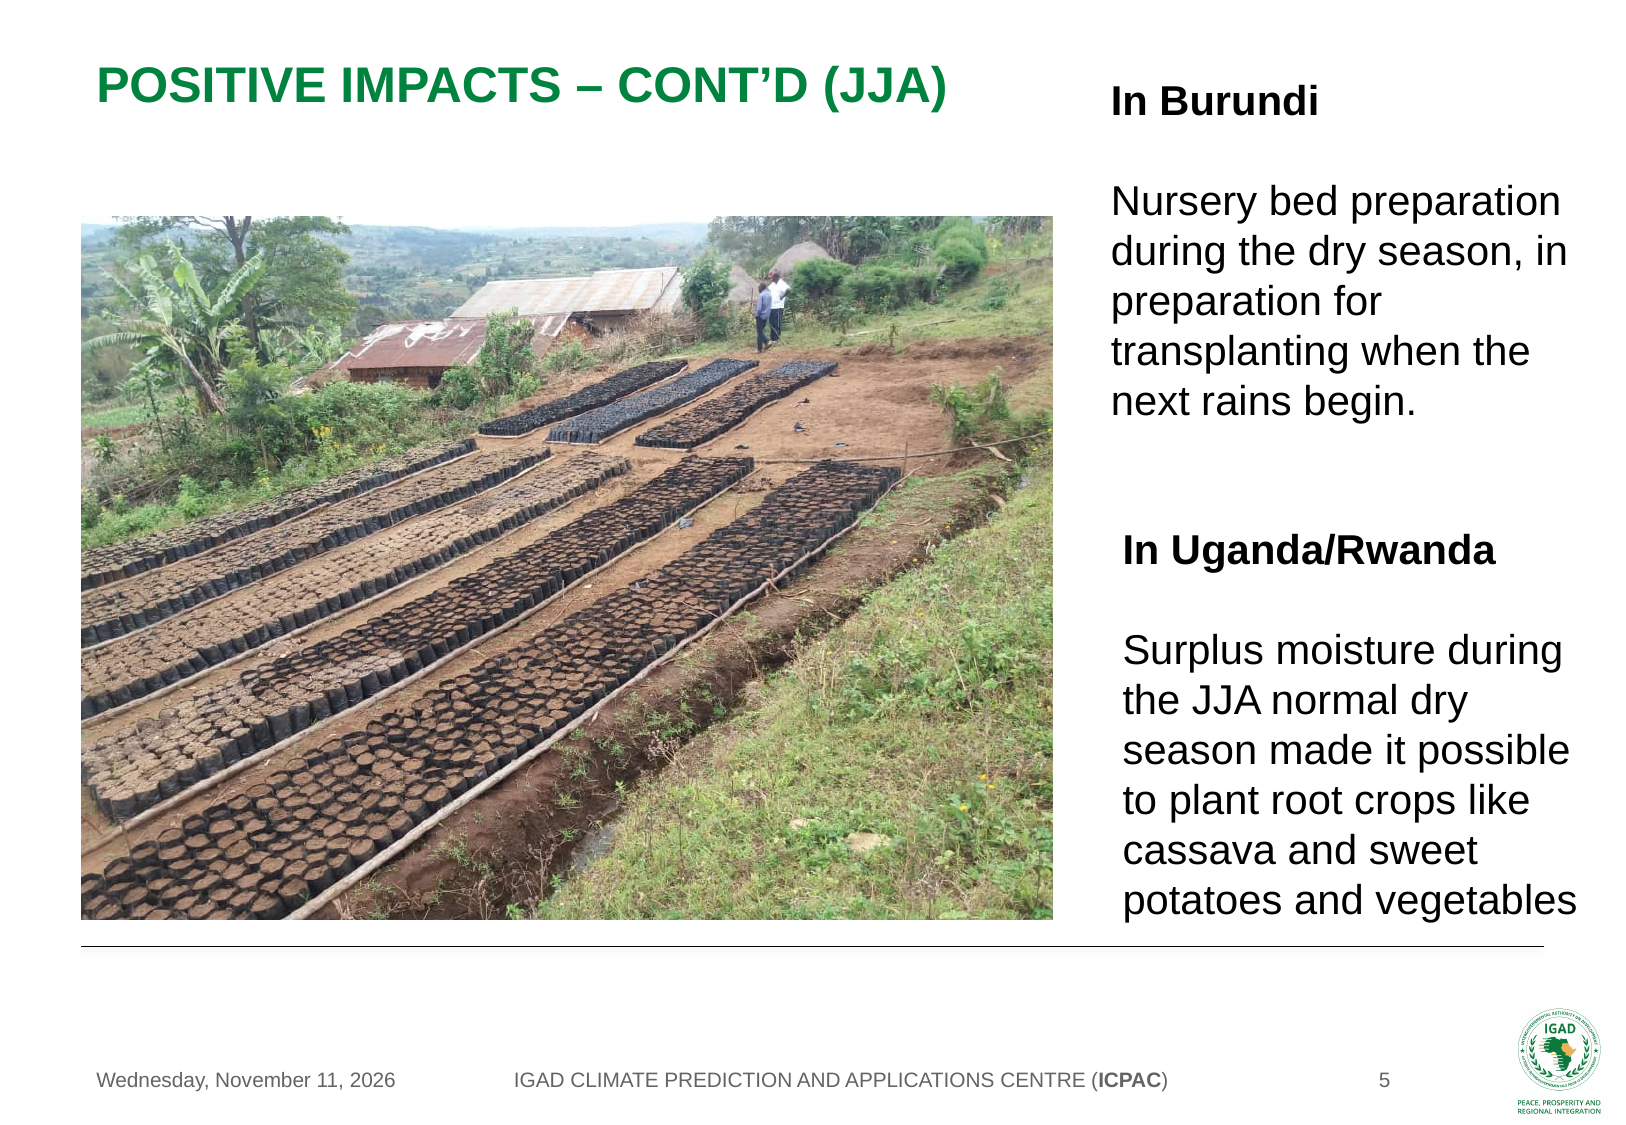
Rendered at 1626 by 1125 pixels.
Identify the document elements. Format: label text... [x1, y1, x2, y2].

slide_number 5 [1352, 1064, 1417, 1094]
picture [80, 216, 1053, 920]
footer IGAD CLIMATE PREDICTION AND APPLICATIONS CENTRE (ICPAC) [487, 1064, 1195, 1094]
picture [1509, 1000, 1609, 1120]
text_box In Burundi Nursery bed preparation during the dry season, in preparation for transplanting when the next rains begin. [1096, 66, 1604, 432]
text_box In Uganda/Rwanda Surplus moisture during the JJA normal dry season made it possible to plant root crops like cassava and sweet potatoes and vegetables [1107, 515, 1616, 931]
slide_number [81, 1064, 461, 1094]
title Positive impacts – cont’d (JJA) [81, 45, 1544, 175]
